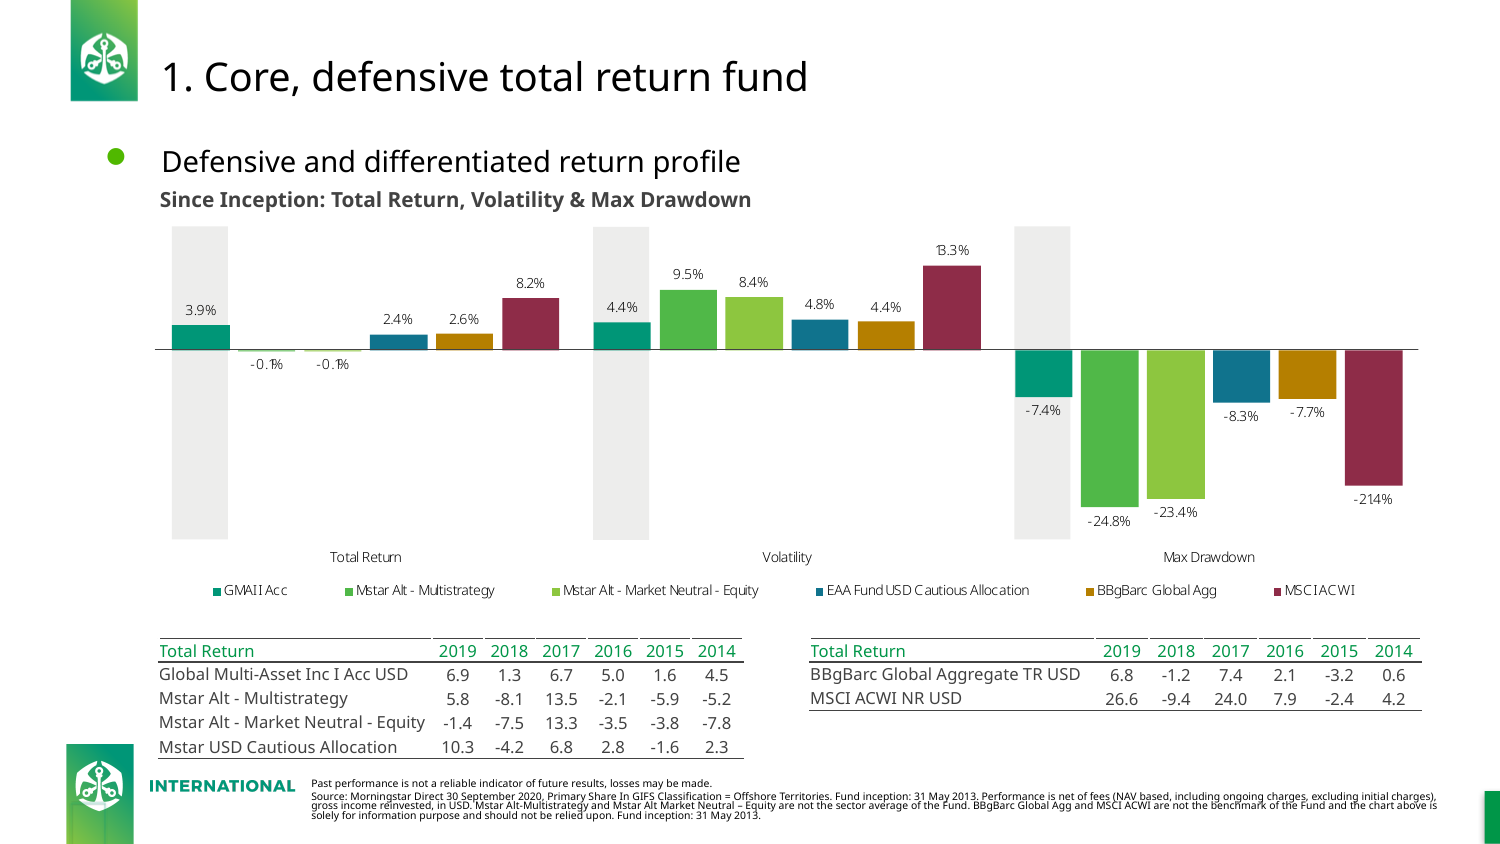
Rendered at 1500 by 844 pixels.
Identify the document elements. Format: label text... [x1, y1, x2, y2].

table_cell -1.4 [433, 711, 483, 733]
picture [1, 740, 365, 844]
table_cell Mstar USD Cautious Allocation [160, 735, 431, 758]
table_cell 1.6 [640, 663, 690, 685]
text_box Since Inception: Total Return, Volatility & Max Drawdown [159, 186, 878, 220]
table_header 2018 [1150, 639, 1203, 661]
table_cell -3.8 [640, 711, 690, 733]
table_cell 7.9 [1259, 687, 1311, 710]
table_header 2019 [433, 639, 483, 661]
title 1. Core, defensive total return fund [145, 43, 1425, 107]
table_cell 24.0 [1204, 687, 1257, 710]
table_cell -1.6 [640, 735, 690, 758]
table_cell 6.8 [1096, 663, 1148, 685]
table_header 2018 [485, 639, 535, 661]
table_header 2016 [588, 639, 638, 661]
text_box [153, 221, 1419, 611]
table_cell 2.1 [1259, 663, 1311, 685]
table_cell 4.2 [1368, 687, 1420, 710]
table_cell Mstar Alt - Multistrategy [160, 687, 431, 709]
table_cell 1.3 [485, 663, 535, 685]
table_cell 13.5 [536, 687, 586, 709]
table_cell -7.5 [485, 711, 535, 733]
table_cell 10.3 [433, 735, 483, 758]
table_header 2017 [536, 639, 586, 661]
table_header 2019 [1096, 639, 1148, 661]
table_cell 26.6 [1096, 687, 1148, 710]
table_cell Mstar Alt - Market Neutral - Equity [160, 711, 431, 733]
table_cell 7.4 [1204, 663, 1257, 685]
table_cell 5.8 [433, 687, 483, 709]
table_header 2015 [1313, 639, 1366, 661]
table_header Total Return [160, 639, 431, 661]
table_cell 13.3 [536, 711, 586, 733]
picture [0, 0, 146, 107]
table_cell -7.8 [692, 711, 742, 733]
table_cell 6.9 [433, 663, 483, 685]
table_cell -8.1 [485, 687, 535, 709]
table_cell 6.7 [536, 663, 586, 685]
table_header 2014 [692, 639, 742, 661]
table_header 2015 [640, 639, 690, 661]
table_cell -9.4 [1150, 687, 1203, 710]
table_cell 4.5 [692, 663, 742, 685]
table_cell BBgBarc Global Aggregate TR USD [811, 663, 1094, 685]
table_cell -1.2 [1150, 663, 1203, 685]
table_header Total Return [811, 639, 1094, 661]
table_header 2017 [1204, 639, 1257, 661]
table_header 2014 [1368, 639, 1420, 661]
table_cell -5.2 [692, 687, 742, 709]
table_cell 5.0 [588, 663, 638, 685]
table_cell 2.8 [588, 735, 638, 758]
text_box Past performance is not a reliable indicator of future results, losses may be made. Source: Morningstar Direct 30 September 2020, Primary Share In GIFS Classification = Offshore Territories. Fund inception: 31 May 2013. Performance is net of fees (NAV based, including ongoing charges, excluding initial charges), gross income reinvested, in USD. Mstar Alt-Multistrategy and Mstar Alt Market Neutral – Equity are not the sector average of the Fund. BBgBarc Global Agg and MSCI ACWI are not the benchmark of the Fund and the chart above is solely for information purpose and should not be relied upon. Fund inception: 31 May 2013. [311, 777, 1457, 822]
list Defensive and differentiated return profile [90, 135, 1428, 754]
table_cell -3.2 [1313, 663, 1366, 685]
table_cell -5.9 [640, 687, 690, 709]
table_cell -2.4 [1313, 687, 1366, 710]
table_cell -3.5 [588, 711, 638, 733]
table_cell 0.6 [1368, 663, 1420, 685]
table_cell Global Multi-Asset Inc I Acc USD [160, 663, 431, 685]
table_cell 6.8 [536, 735, 586, 758]
table_cell 2.3 [692, 735, 742, 758]
table_header 2016 [1259, 639, 1311, 661]
table_cell -2.1 [588, 687, 638, 709]
table_cell -4.2 [485, 735, 535, 758]
table_cell MSCI ACWI NR USD [811, 687, 1094, 710]
